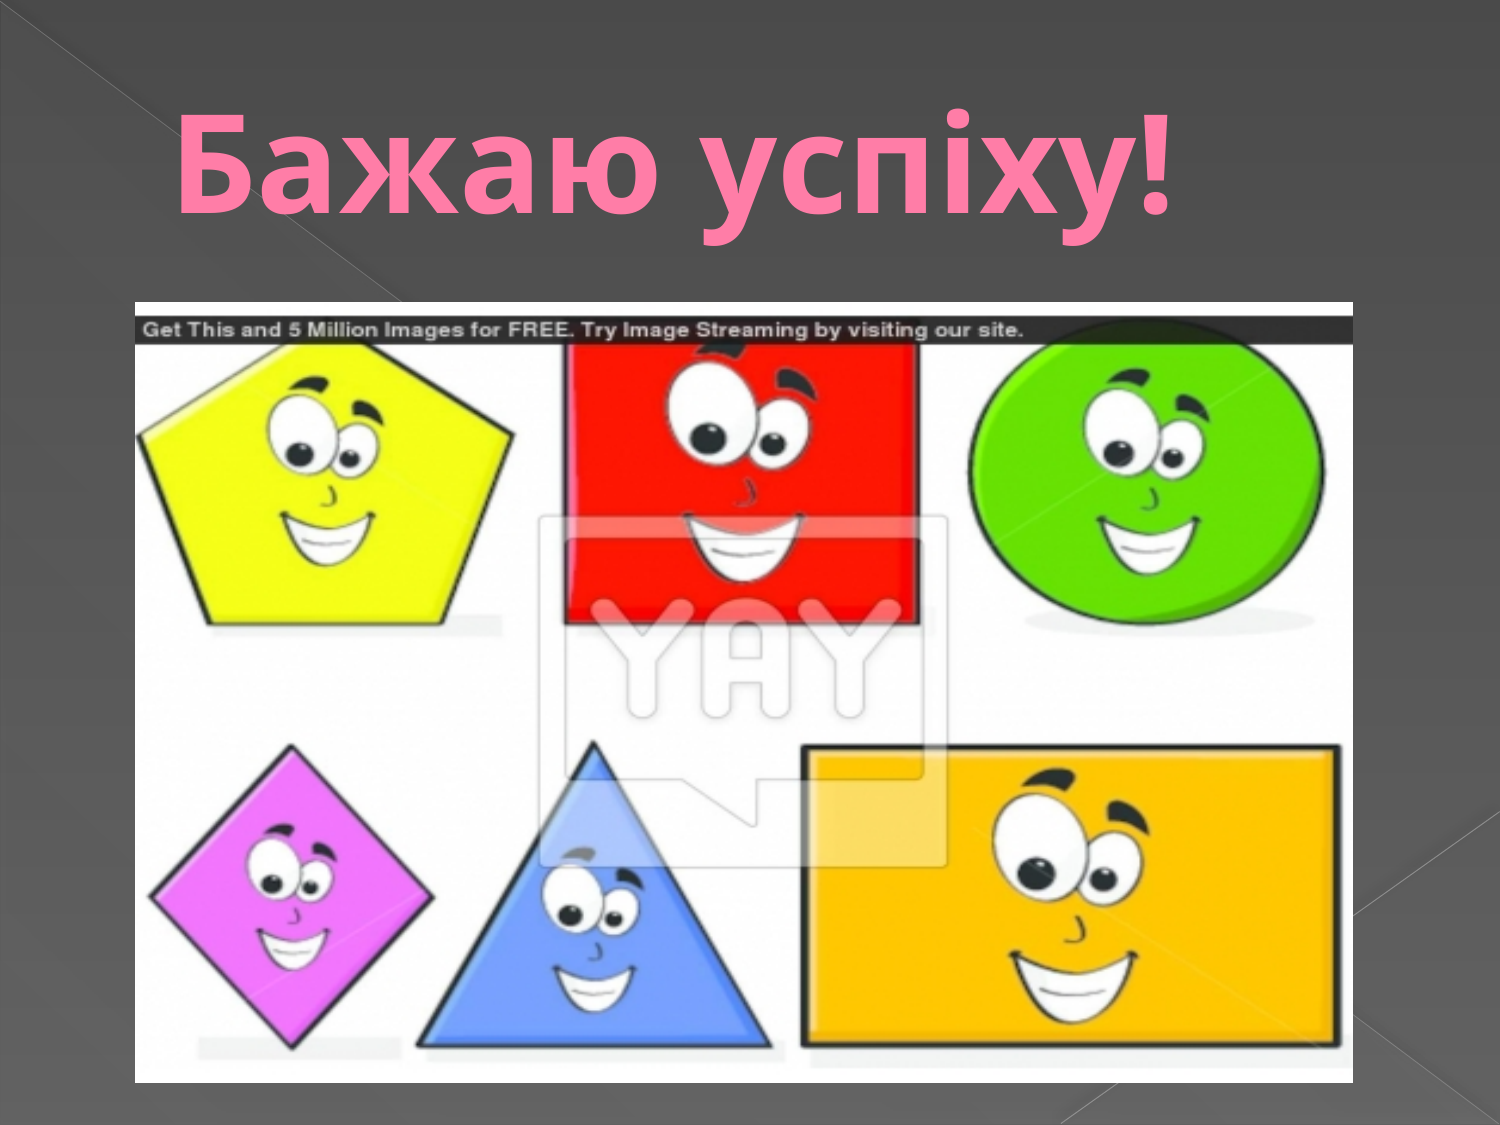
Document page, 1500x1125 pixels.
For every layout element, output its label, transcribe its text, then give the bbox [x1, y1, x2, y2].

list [135, 302, 1353, 1083]
title Бажаю успіху! [75, 43, 1425, 274]
